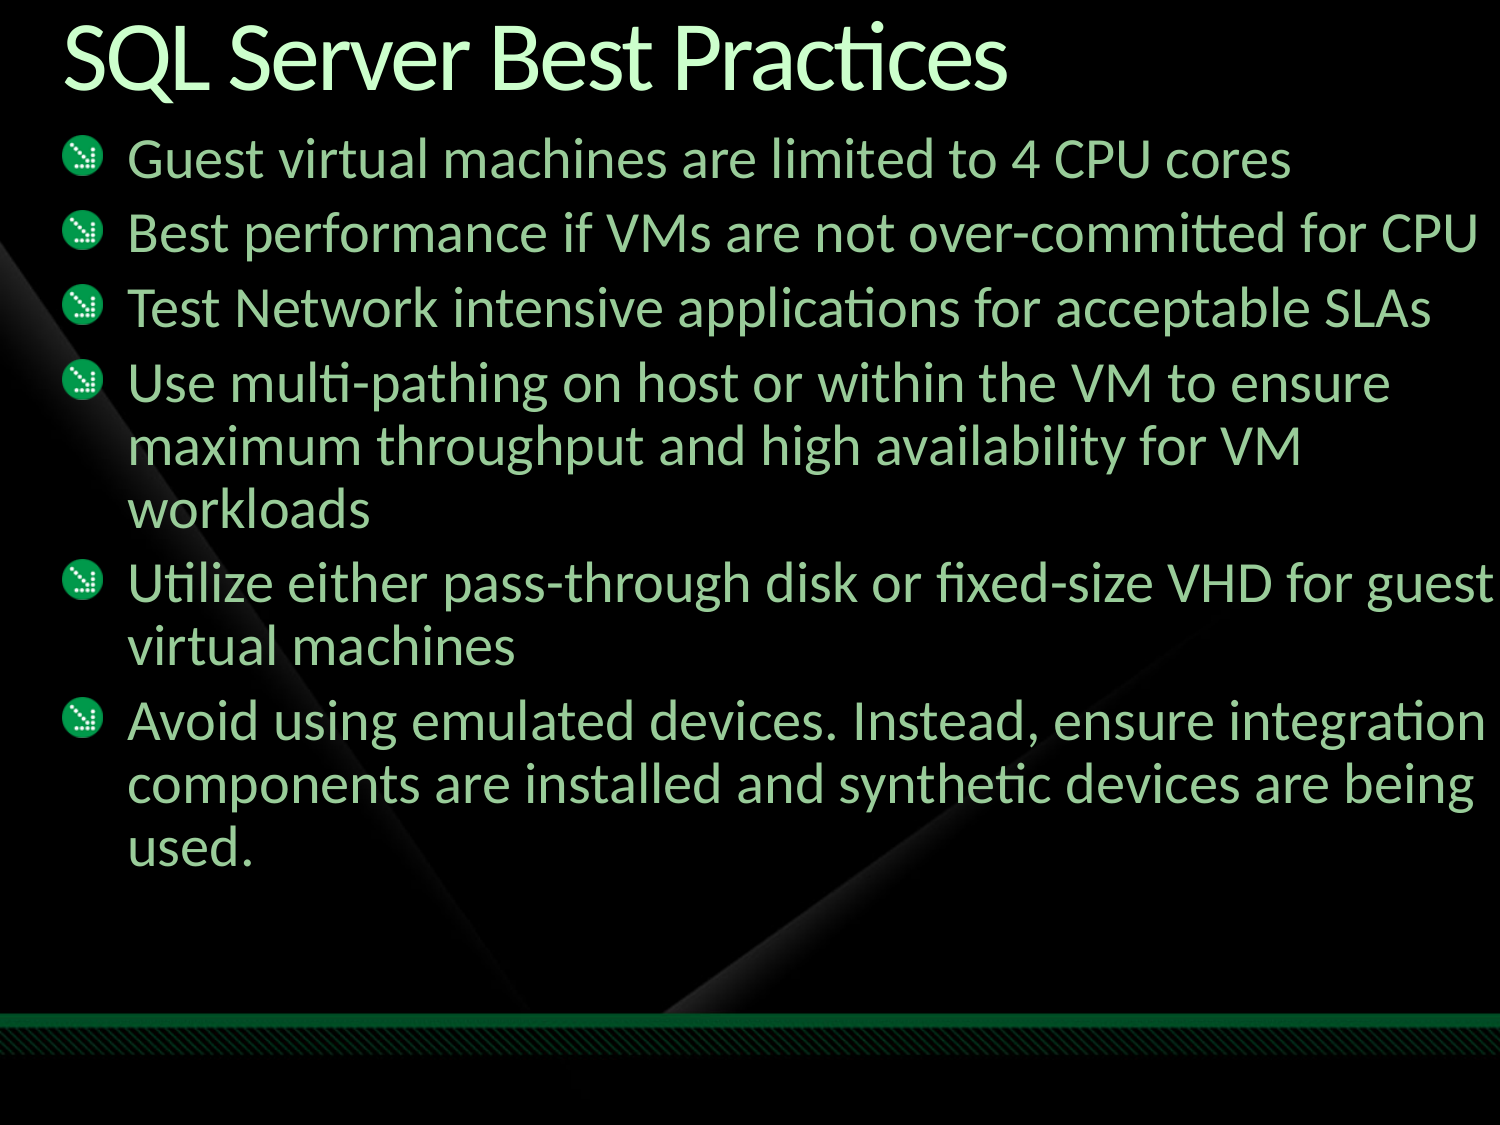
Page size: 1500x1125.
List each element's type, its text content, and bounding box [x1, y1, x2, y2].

title SQL Server Best Practices [62, 4, 1438, 114]
list Guest virtual machines are limited to 4 CPU cores Best performance if VMs are not over-committed for CPU Test Network intensive applications for acceptable SLAs Use multi-pathing on host or within the VM to ensure maximum throughput and high availability for VM workloads Utilize either pass-through disk or fixed-size VHD for guest virtual machines Avoid using emulated devices. Instead, ensure integration components are installed and synthetic devices are being used. [62, 128, 1500, 825]
picture [0, 0, 1500, 1125]
